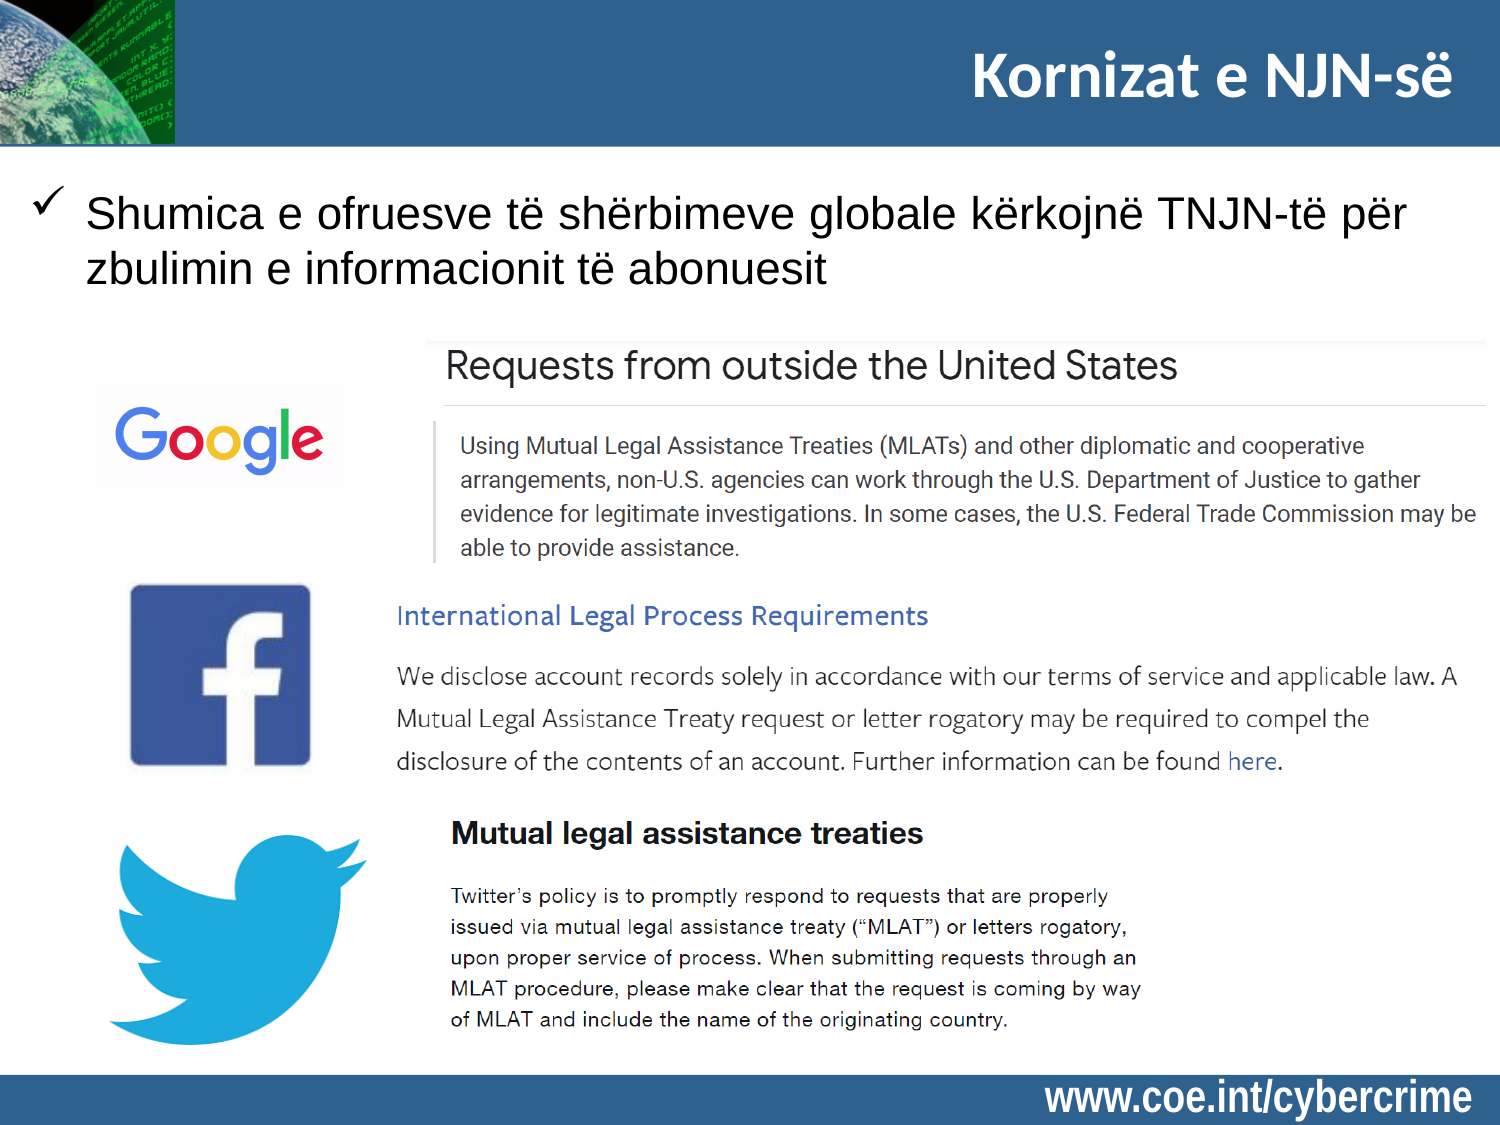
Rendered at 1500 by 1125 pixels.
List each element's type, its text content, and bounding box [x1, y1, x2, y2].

picture [109, 835, 367, 1045]
picture [440, 808, 1163, 1053]
text_box [0, 1073, 1030, 1125]
text_box www.coe.int/cybercrime [1030, 1059, 1500, 1125]
picture [95, 354, 345, 521]
text_box Shumica e ofruesve të shërbimeve globale kërkojnë TNJN-të për zbulimin e informacionit të abonuesit [14, 175, 1423, 411]
picture [426, 341, 1486, 582]
text_box Kornizat e NJN-së [177, 0, 1500, 149]
picture [366, 587, 1486, 790]
picture [126, 580, 314, 776]
picture [0, 0, 175, 144]
